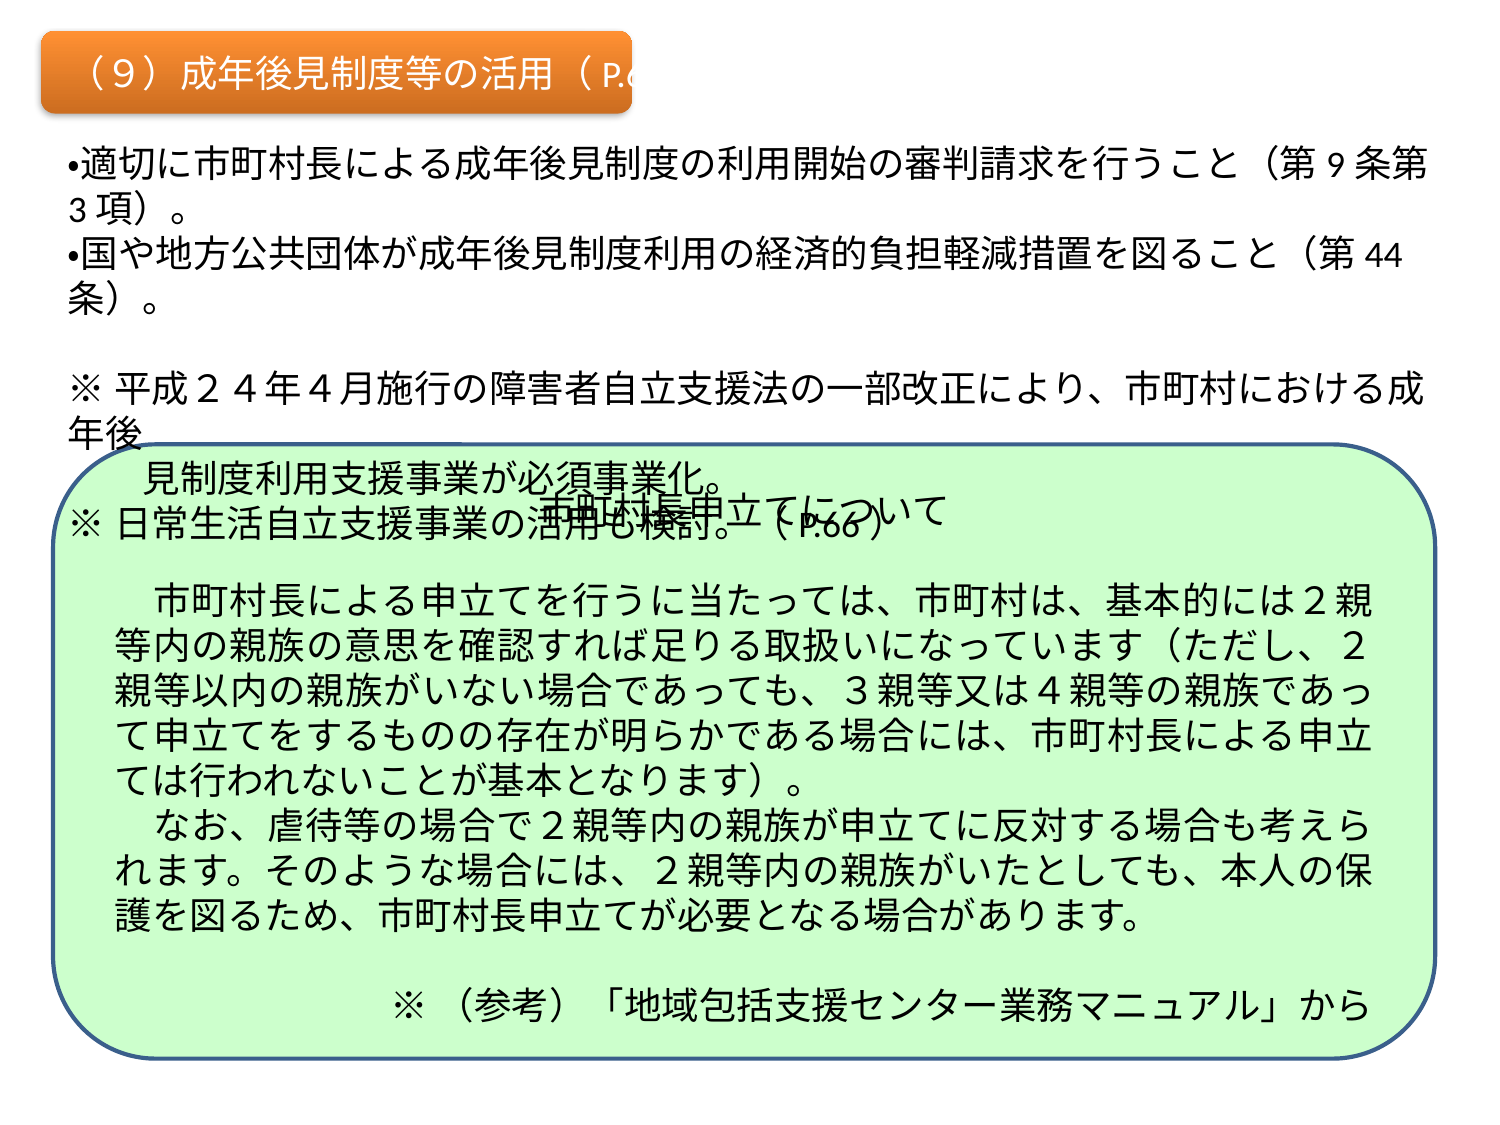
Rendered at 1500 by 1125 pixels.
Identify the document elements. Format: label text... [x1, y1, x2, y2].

text_box [50, 526, 1438, 1061]
text_box [41, 30, 632, 114]
text_box 市町村長申立てについて 市町村長による申立てを行うに当たっては、市町村は、基本的には２親等内の親族の意思を確認すれば足りる取扱いになっています（ただし、２親等以内の親族がいない場合であっても、３親等又は４親等の親族であって申立てをするものの存在が明らかである場合には、市町村長による申立ては行われないことが基本となります）。 なお、虐待等の場合で２親等内の親族が申立てに反対する場合も考えられます。そのような場合には、２親等内の親族がいたとしても、本人の保護を図るため、市町村長申立てが必要となる場合があります。 ※（参考）「地域包括支援センター業務マニュアル」から [100, 479, 1388, 1035]
text_box （９）成年後見制度等の活用（P.63） ・適切に市町村長による成年後見制度の利用開始の審判請求を行うこと（第9条第3項）。 ・国や地方公共団体が成年後見制度利用の経済的負担軽減措置を図ること（第44条）。 ※平成２４年４月施行の障害者自立支援法の一部改正により、市町村における成年後 見制度利用支援事業が必須事業化。 ※日常生活自立支援事業の活用も検討。（P.66） [53, 42, 1459, 553]
